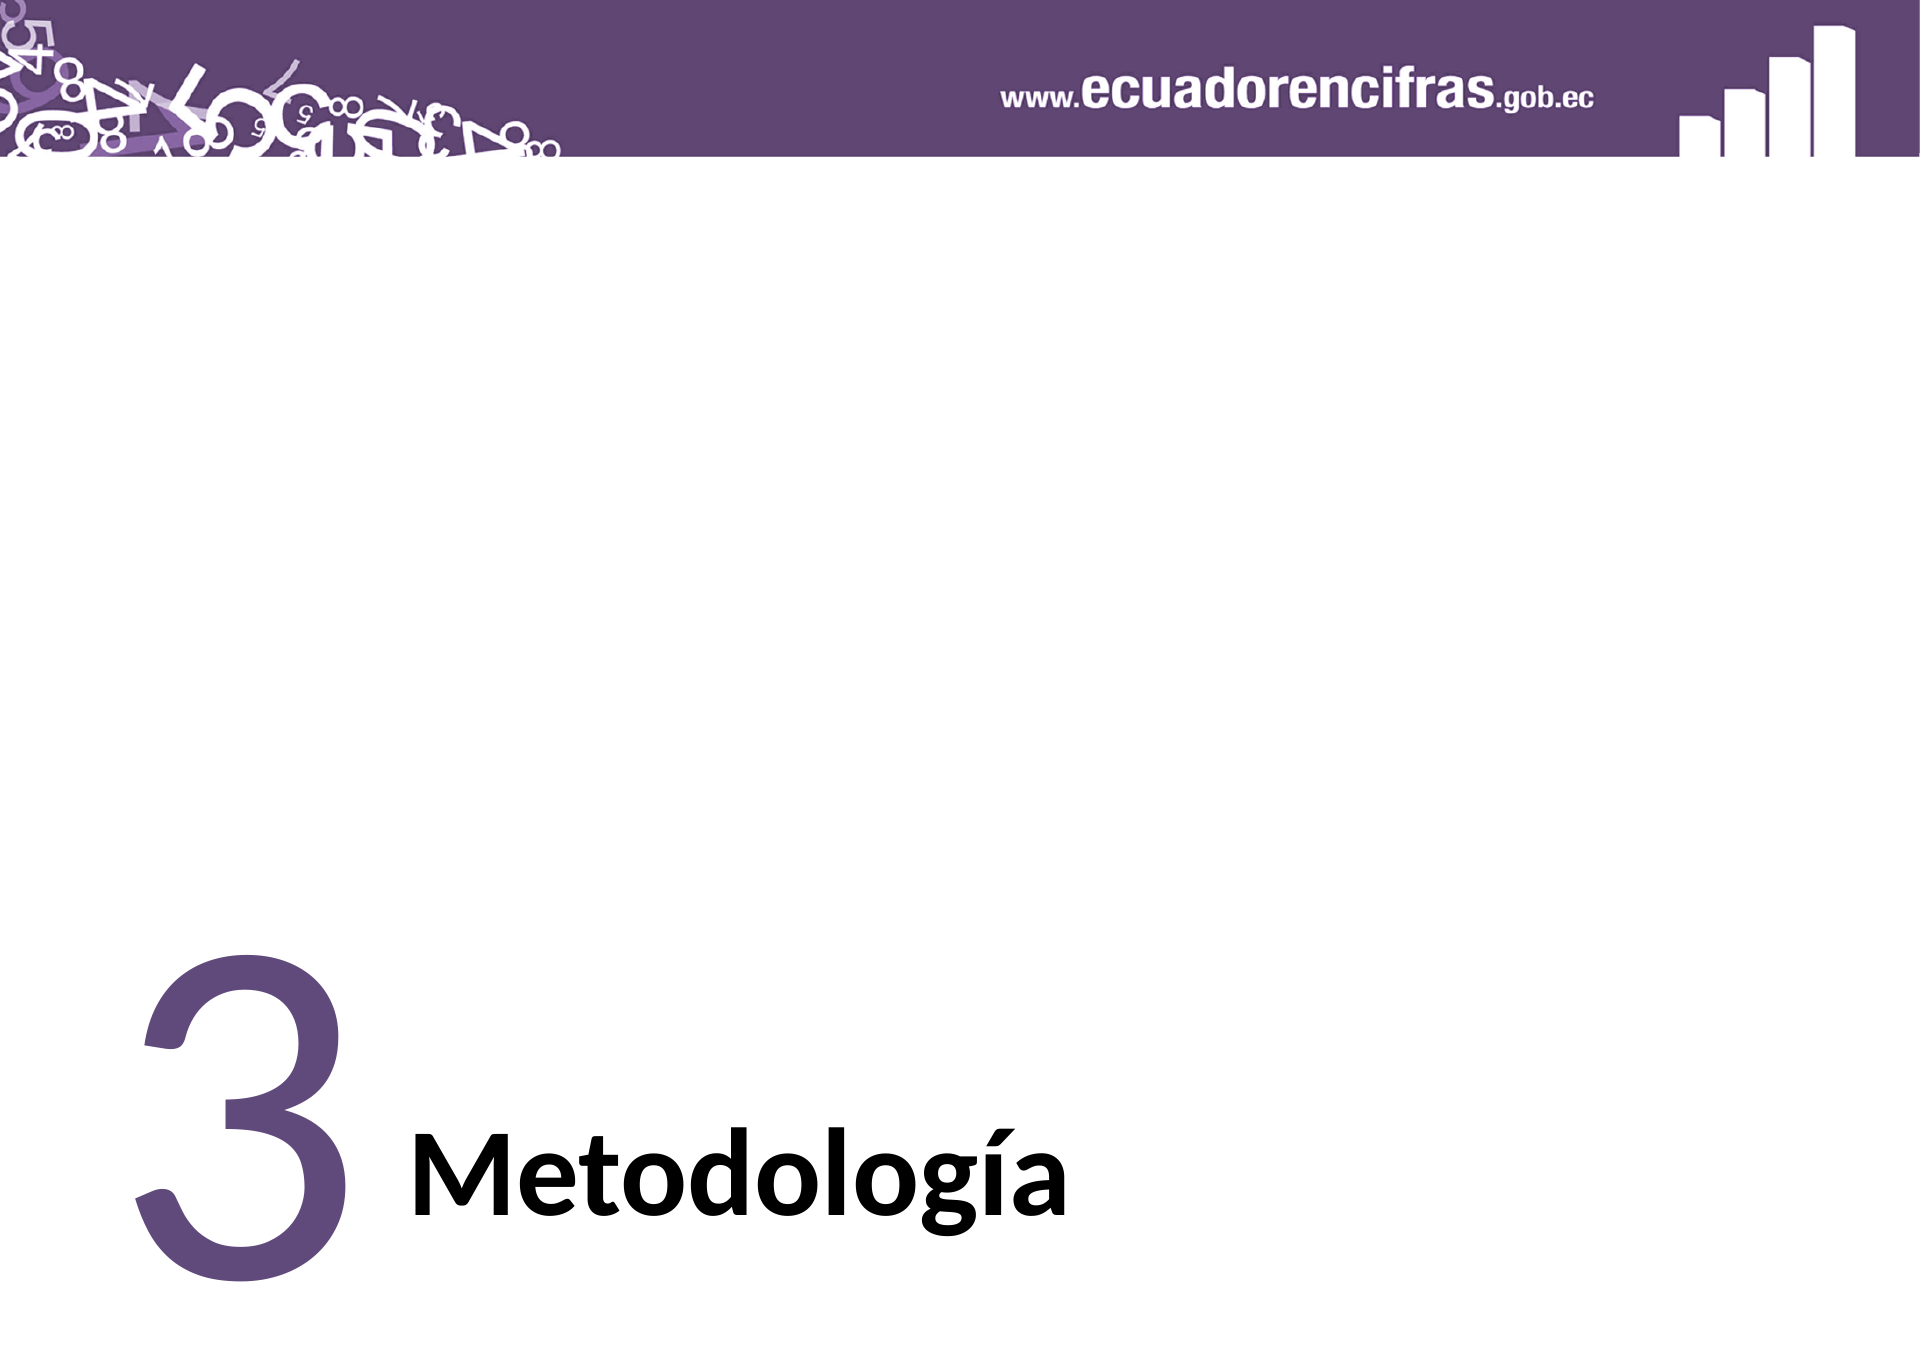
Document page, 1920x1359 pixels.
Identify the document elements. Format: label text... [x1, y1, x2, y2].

text_box 3 [97, 773, 464, 1359]
text_box Metodología [392, 1082, 1444, 1248]
picture [0, 0, 1920, 1359]
